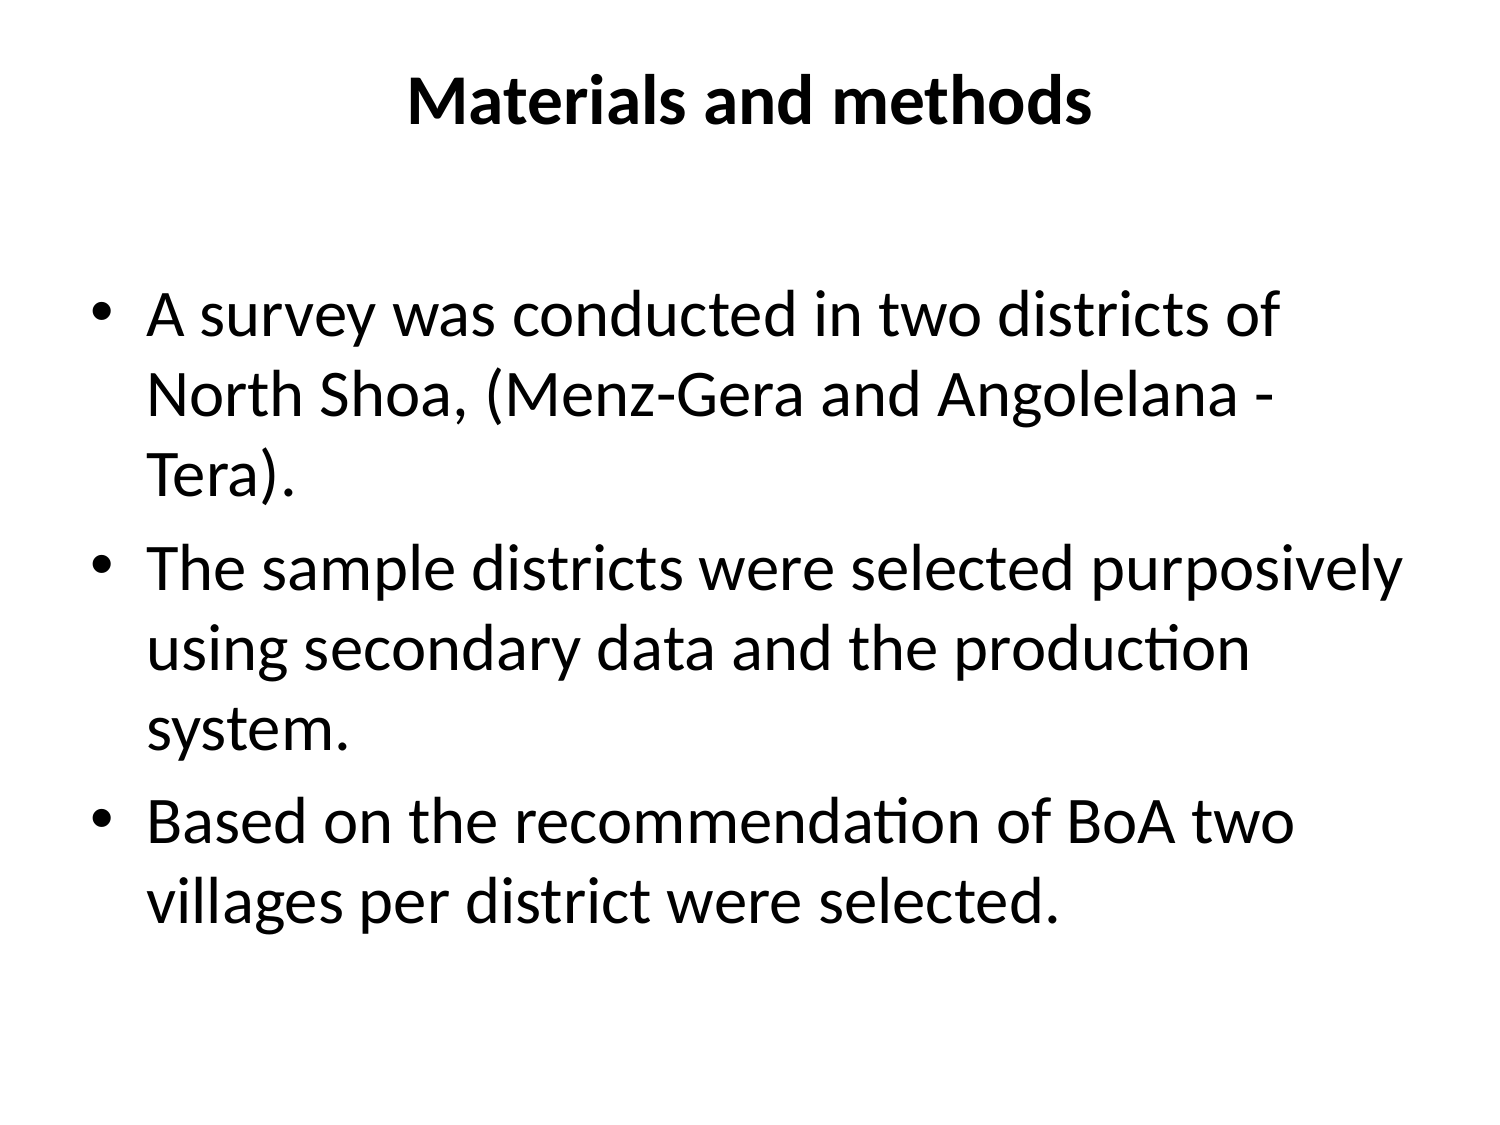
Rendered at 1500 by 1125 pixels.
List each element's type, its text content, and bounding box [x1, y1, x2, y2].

list A survey was conducted in two districts of North Shoa, (Menz-Gera and Angolelana -Tera). The sample districts were selected purposively using secondary data and the production system. Based on the recommendation of BoA two villages per district were selected. [75, 262, 1425, 1005]
title Materials and methods [75, 45, 1425, 233]
